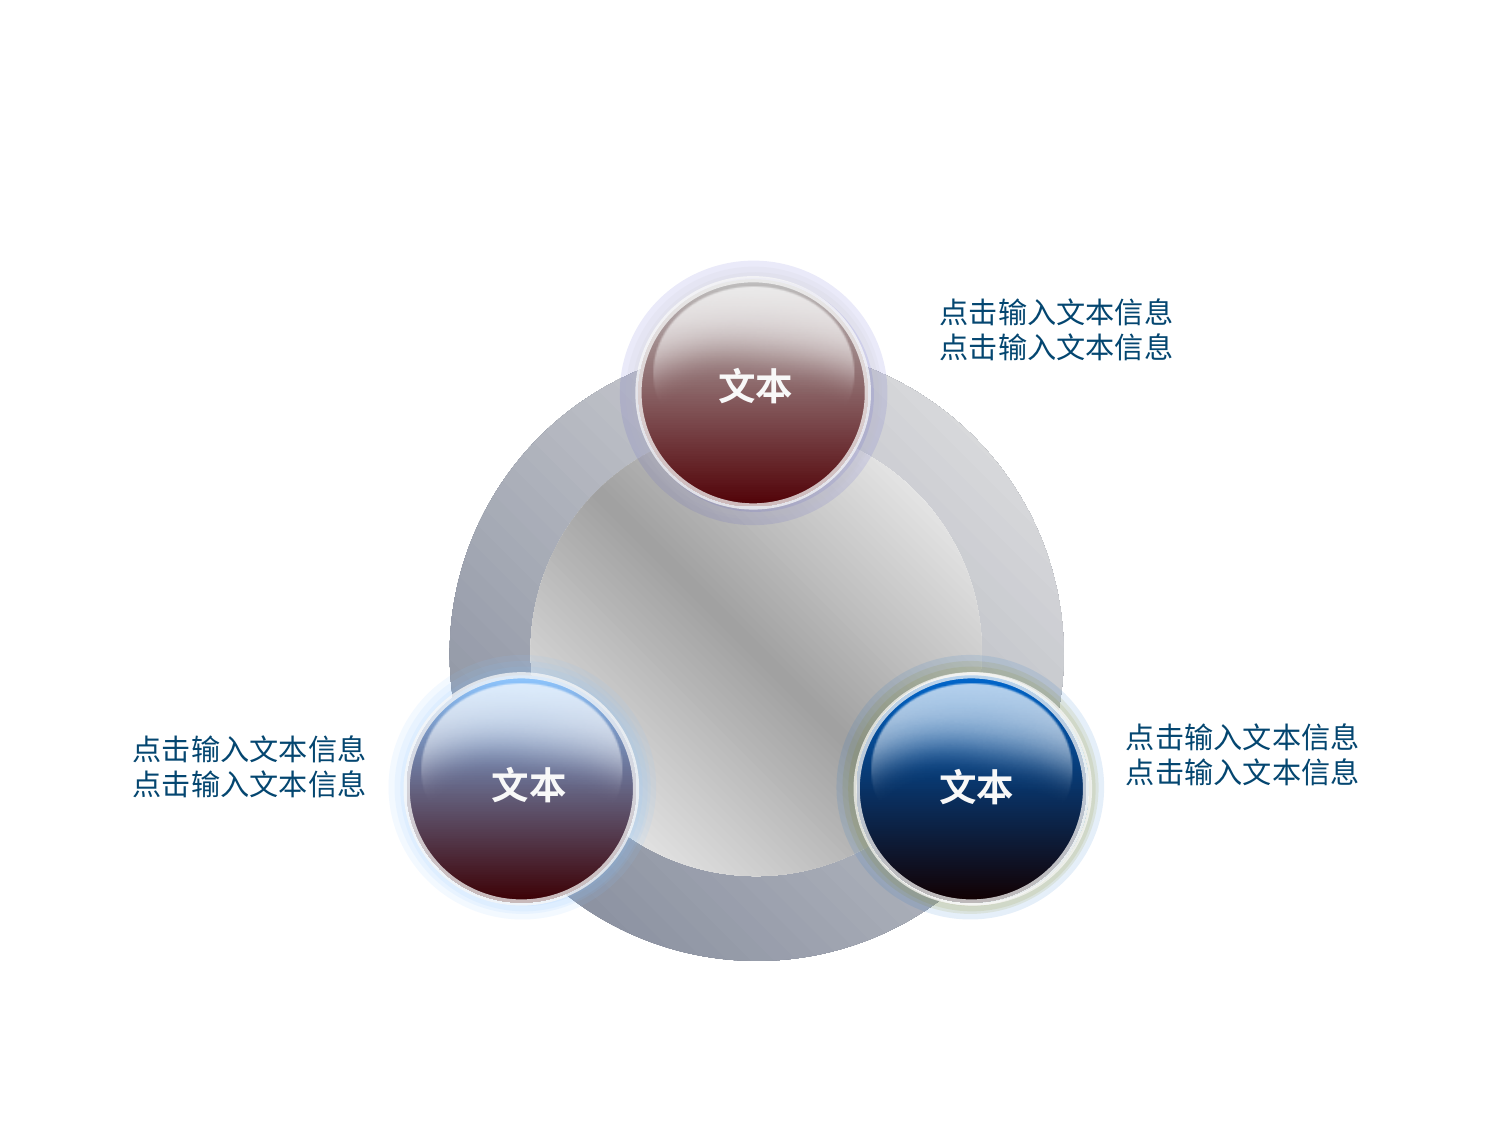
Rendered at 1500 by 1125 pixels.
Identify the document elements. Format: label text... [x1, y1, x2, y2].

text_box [619, 260, 888, 526]
text_box 点击输入文本信息 点击输入文本信息 [1111, 712, 1447, 797]
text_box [449, 346, 1064, 962]
text_box 点击输入文本信息 点击输入文本信息 [924, 287, 1261, 372]
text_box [836, 654, 1105, 920]
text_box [388, 654, 657, 920]
text_box 点击输入文本信息 点击输入文本信息 [117, 724, 383, 809]
